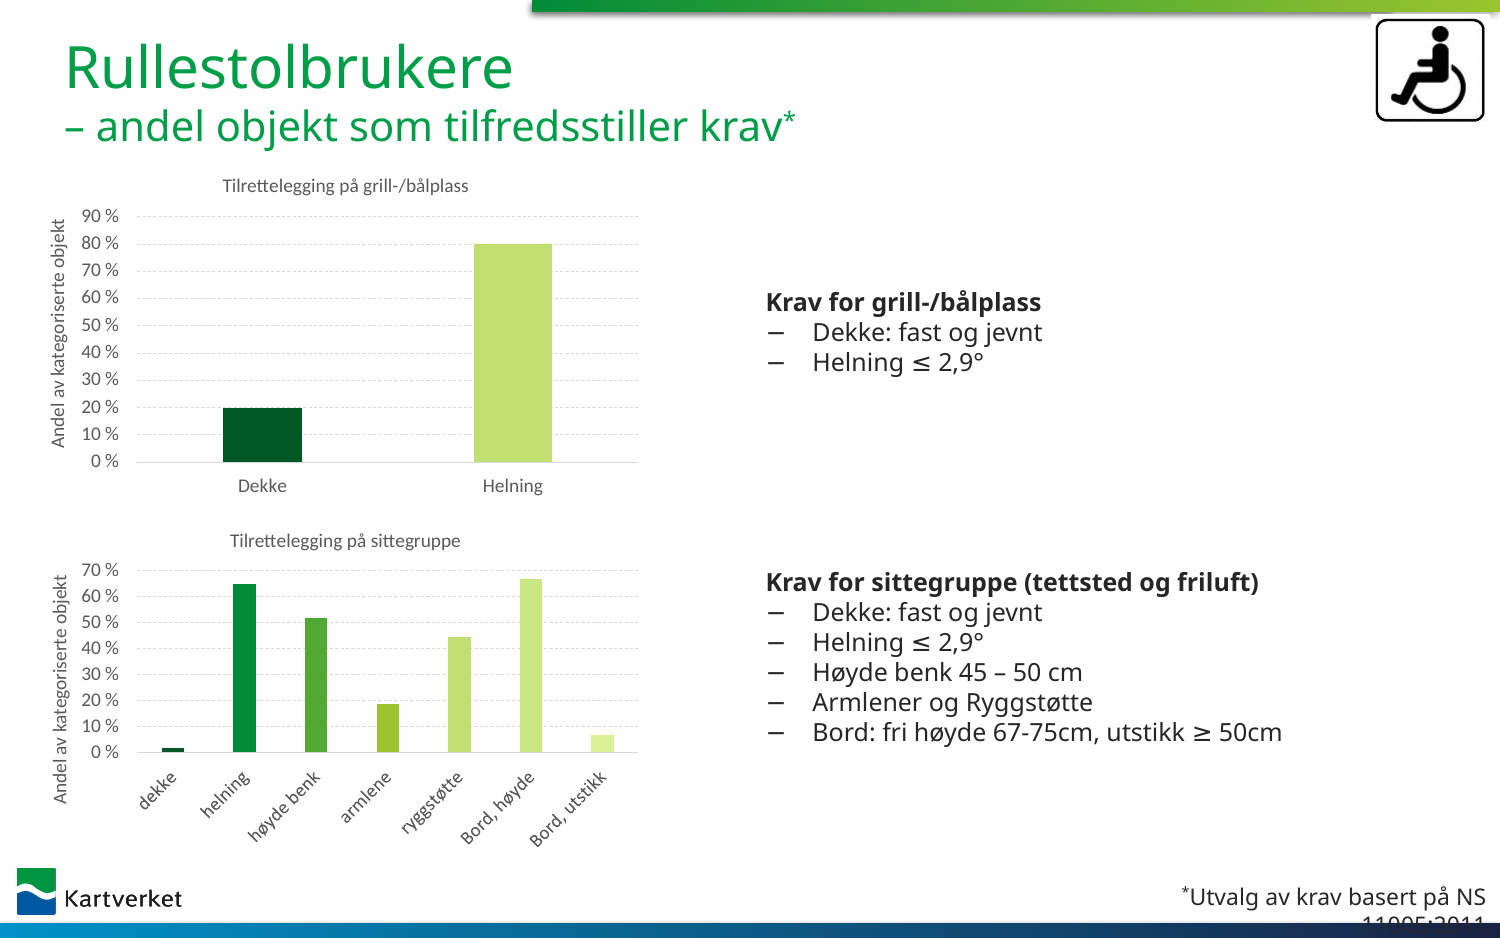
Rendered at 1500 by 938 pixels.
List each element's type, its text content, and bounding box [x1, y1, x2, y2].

text_box Rullestolbrukere – andel objekt som tilfredsstiller krav* [49, 14, 1431, 158]
picture [41, 166, 650, 505]
text_box Krav for sittegruppe (tettsted og friluft) Dekke: fast og jevnt Helning ≤ 2,9° Høyde benk 45 – 50 cm Armlener og Ryggstøtte Bord: fri høyde 67-75cm, utstikk ≥ 50cm [750, 559, 1500, 754]
text_box *Utvalg av krav basert på NS 11005:2011 [1068, 873, 1500, 938]
picture [1371, 13, 1491, 127]
text_box Krav for grill-/bålplass Dekke: fast og jevnt Helning ≤ 2,9° [750, 279, 1452, 384]
picture [41, 520, 650, 859]
